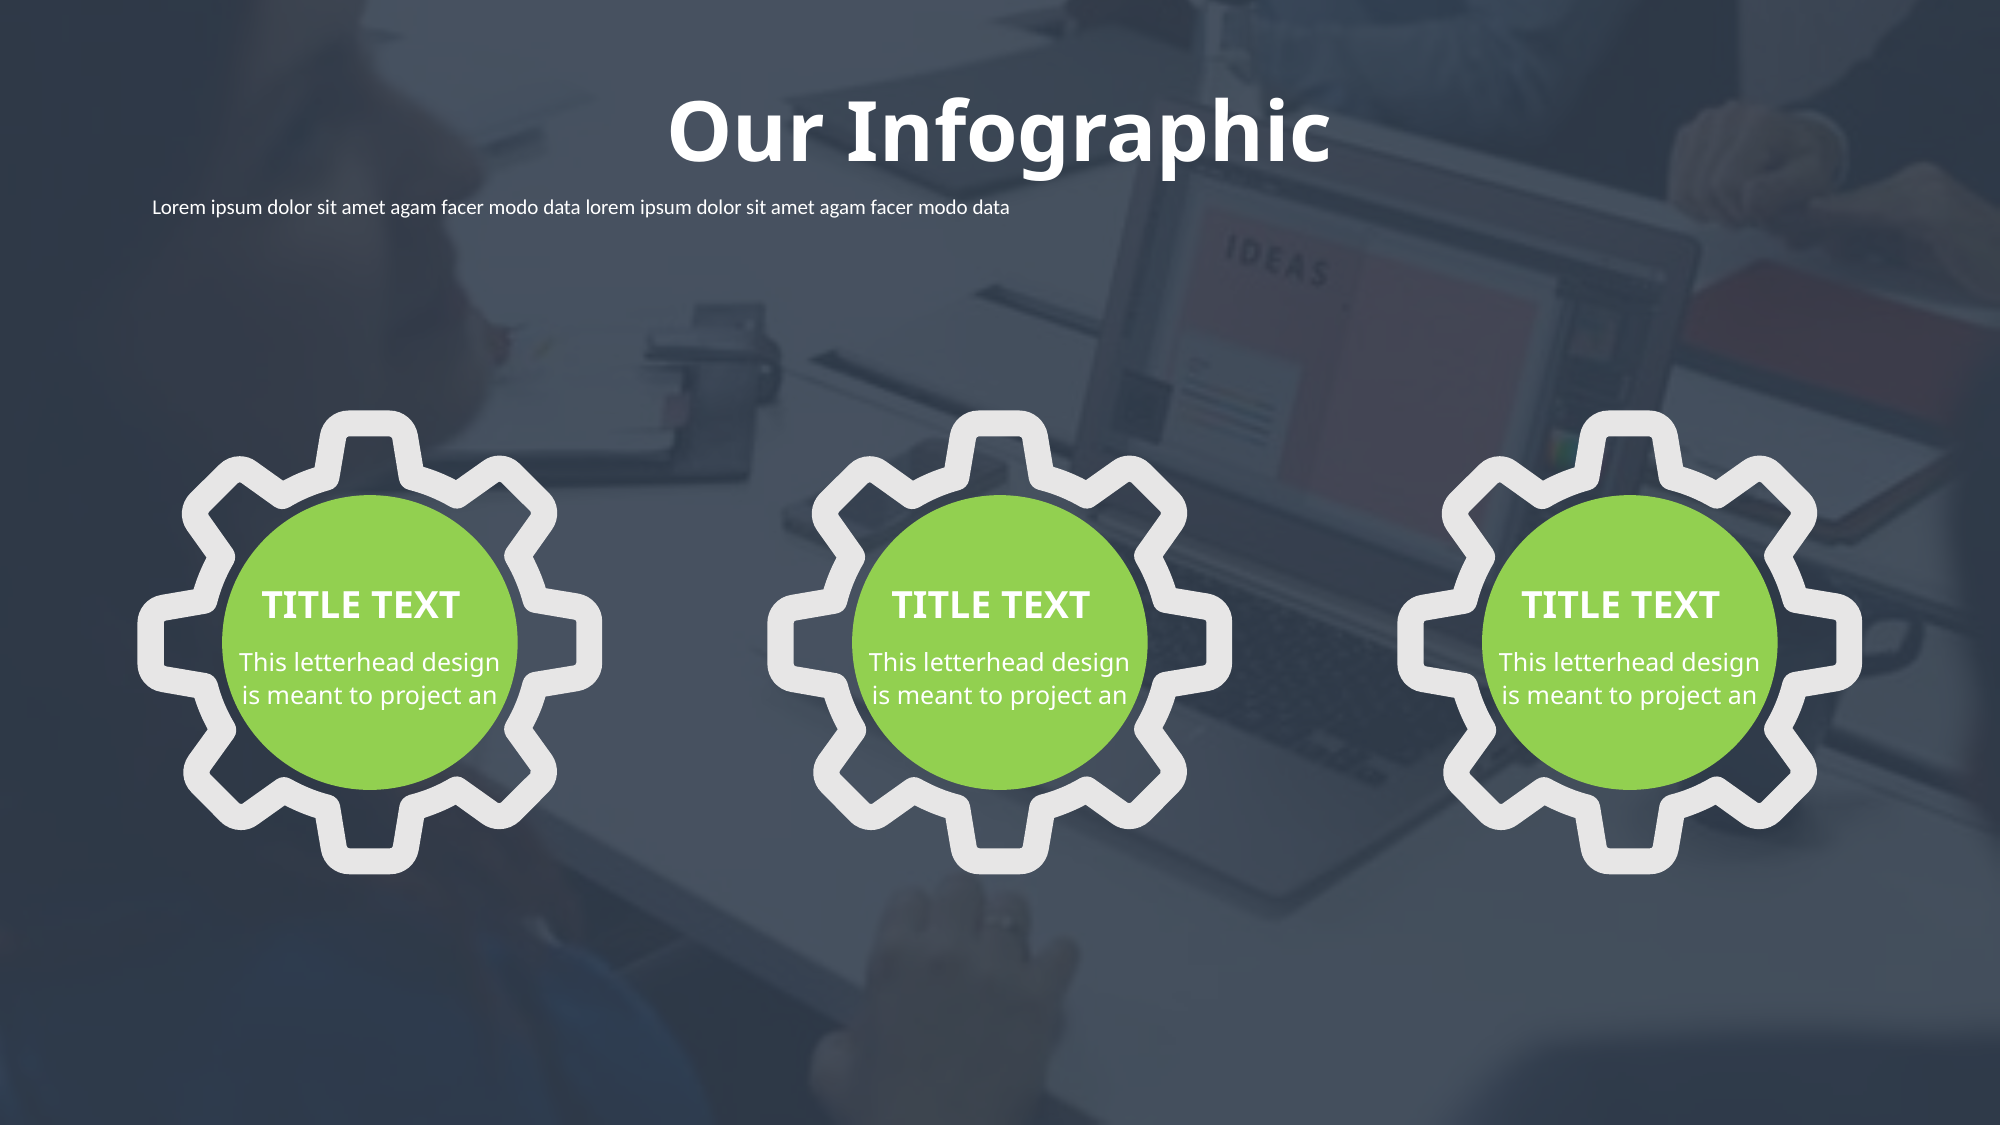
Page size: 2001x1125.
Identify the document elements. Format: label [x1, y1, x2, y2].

text_box [230, 574, 510, 711]
text_box [860, 574, 1140, 711]
picture [0, 0, 2000, 1125]
text_box [1490, 574, 1770, 711]
